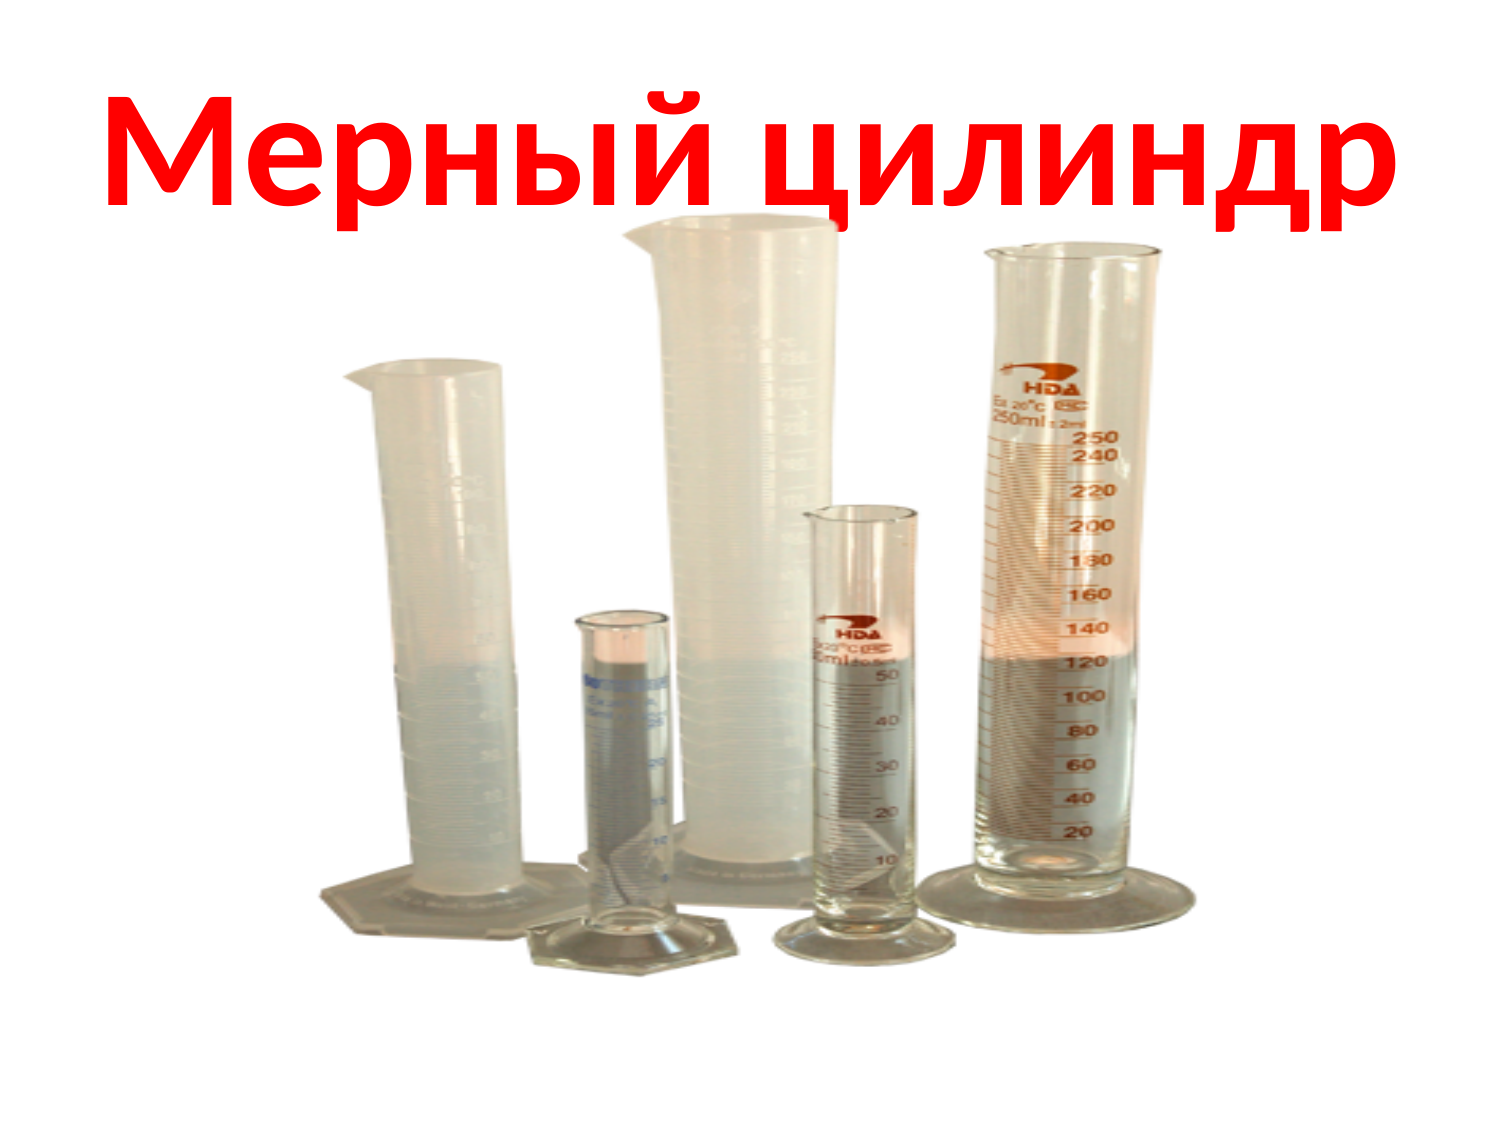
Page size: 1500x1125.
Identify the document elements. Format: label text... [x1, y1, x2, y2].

title Мерный цилиндр [75, 45, 1425, 233]
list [280, 186, 1233, 997]
